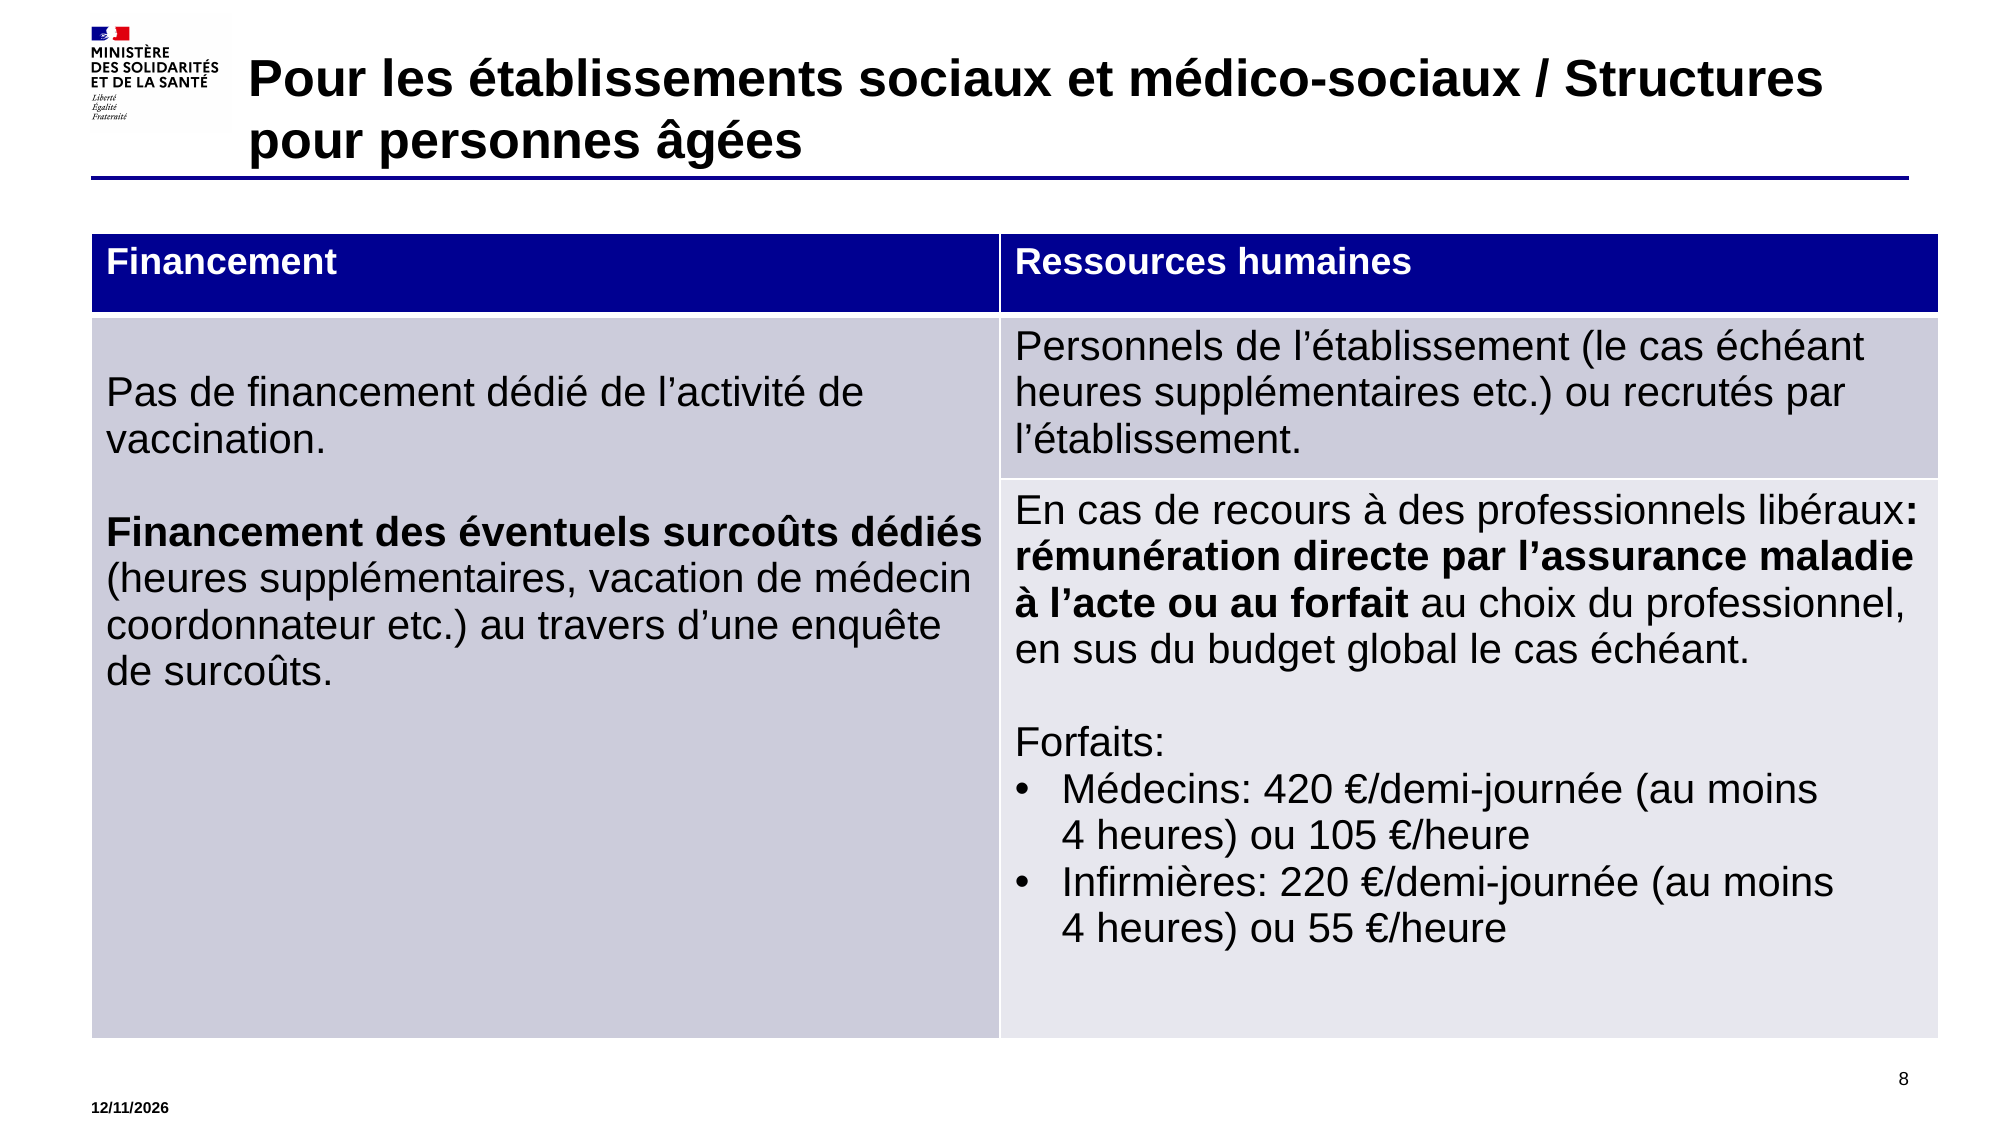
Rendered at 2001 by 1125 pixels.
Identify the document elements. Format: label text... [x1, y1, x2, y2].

table_cell En cas de recours à des professionnels libéraux: rémunération directe par l’assurance maladie à l’acte ou au forfait au choix du professionnel, en sus du budget global le cas échéant. Forfaits: Médecins: 420 €/demi-journée (au moins 4 heures) ou 105 €/heure Infirmières: 220 €/demi-journée (au moins 4 heures) ou 55 €/heure [1001, 480, 1938, 1038]
table_header Ressources humaines [1001, 234, 1938, 312]
table_cell Personnels de l’établissement (le cas échéant heures supplémentaires etc.) ou recrutés par l’établissement. [1001, 318, 1938, 478]
title Pour les établissements sociaux et médico-sociaux / Structures pour personnes âgées [248, 44, 1909, 175]
picture [90, 13, 232, 133]
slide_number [91, 1098, 290, 1118]
table_header Financement [92, 234, 999, 312]
table_cell Pas de financement dédié de l’activité de vaccination. Financement des éventuels surcoûts dédiés (heures supplémentaires, vacation de médecin coordonnateur etc.) au travers d’une enquête de surcoûts. [92, 318, 999, 1038]
